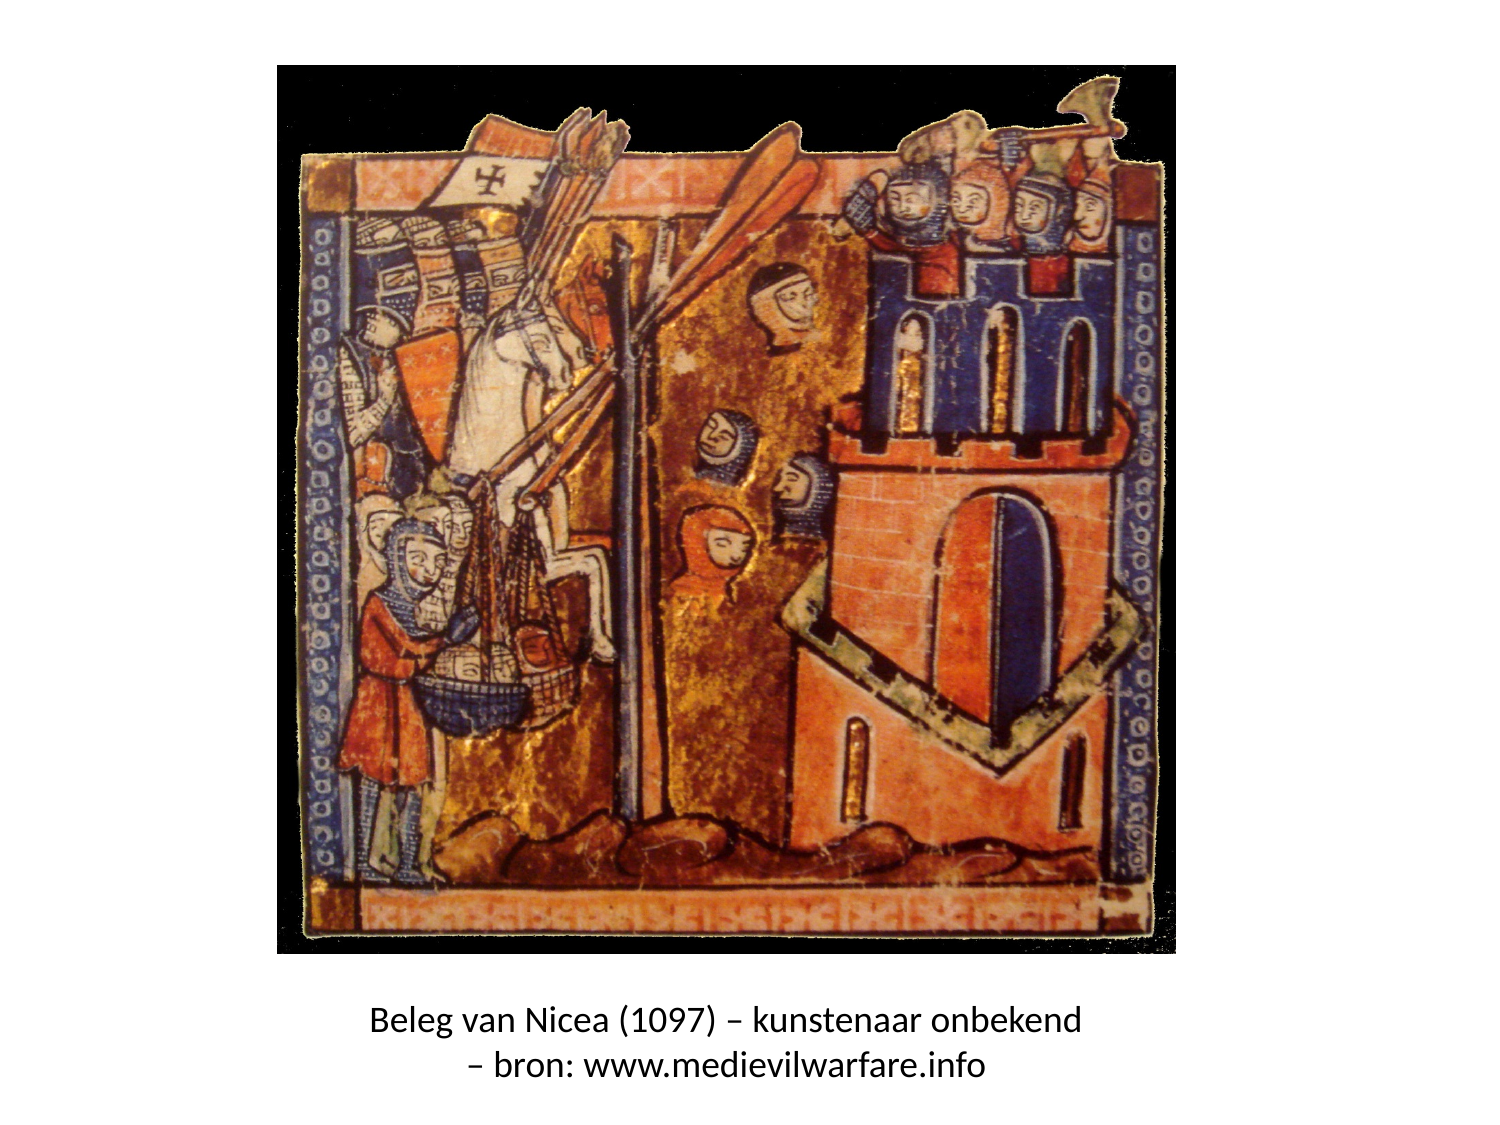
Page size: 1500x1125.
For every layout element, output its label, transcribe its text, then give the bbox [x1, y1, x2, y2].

picture [277, 65, 1176, 954]
text_box Beleg van Nicea (1097) – kunstenaar onbekend – bron: www.medievilwarfare.info [351, 987, 1102, 1093]
